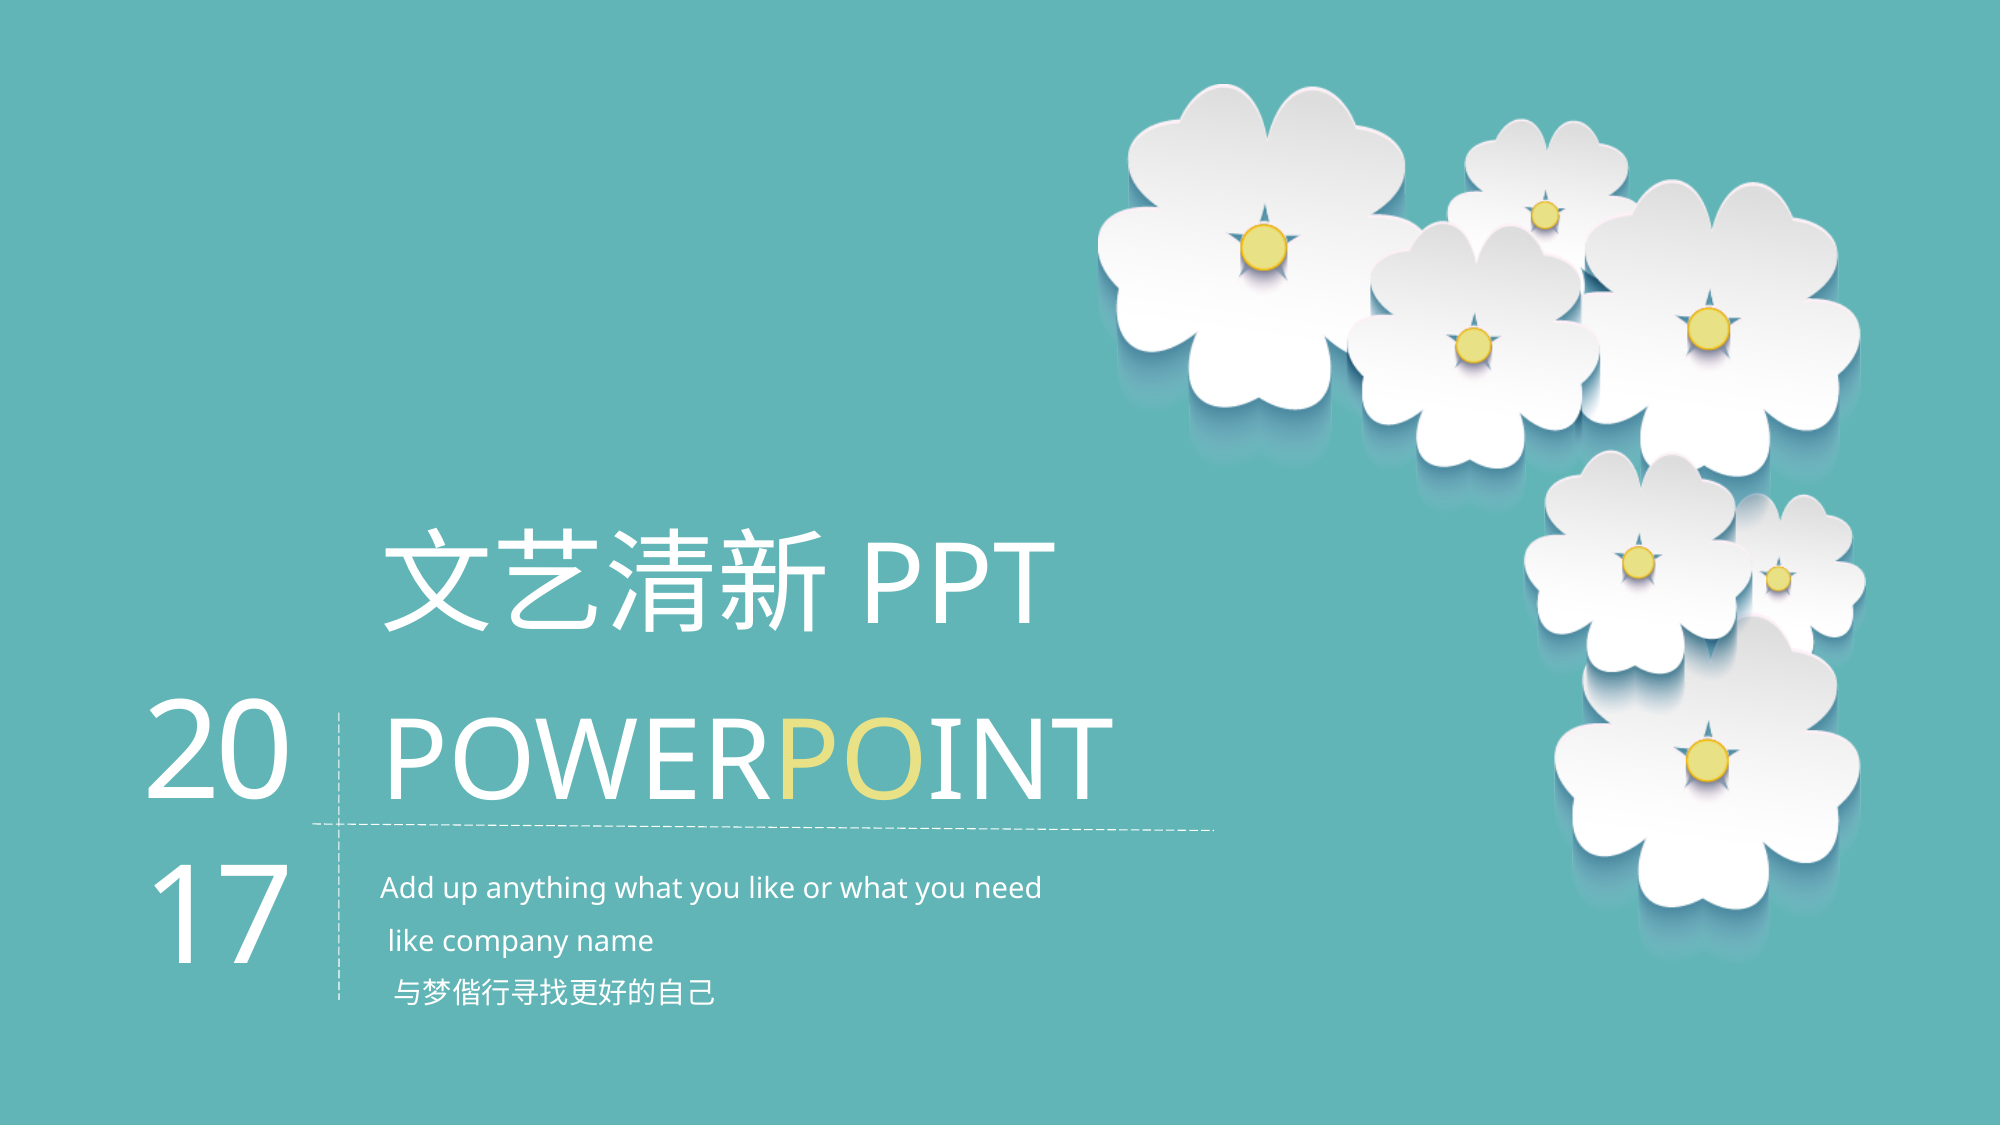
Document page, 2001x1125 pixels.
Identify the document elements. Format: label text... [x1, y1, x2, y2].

text_box Add up anything what you like or what you need like company name 与梦偕行寻找更好的自己 [365, 844, 1214, 1017]
text_box 文艺清新PPT [365, 503, 1098, 654]
text_box 20 17 [128, 653, 589, 999]
picture [1098, 84, 1866, 967]
text_box POWERPOINT [589, 679, 1098, 830]
